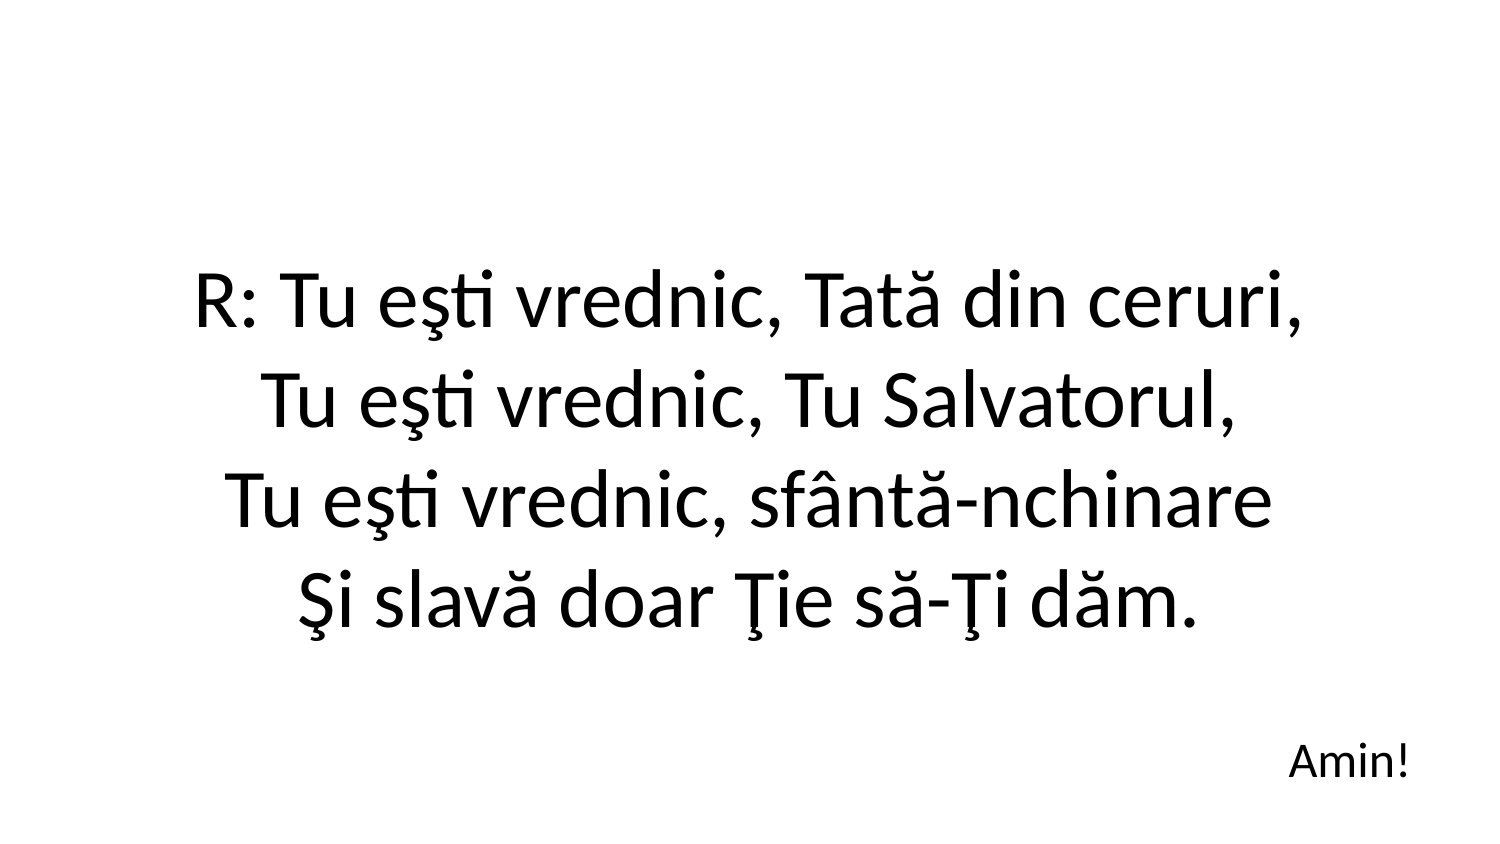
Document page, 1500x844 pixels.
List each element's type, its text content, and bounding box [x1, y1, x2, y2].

text_box Amin! [1273, 674, 1427, 795]
text_box R: Tu eşti vrednic, Tată din ceruri, Tu eşti vrednic, Tu Salvatorul, Tu eşti vrednic, sfântă-nchinare Şi slavă doar Ţie să-Ţi dăm. [178, 192, 1322, 652]
